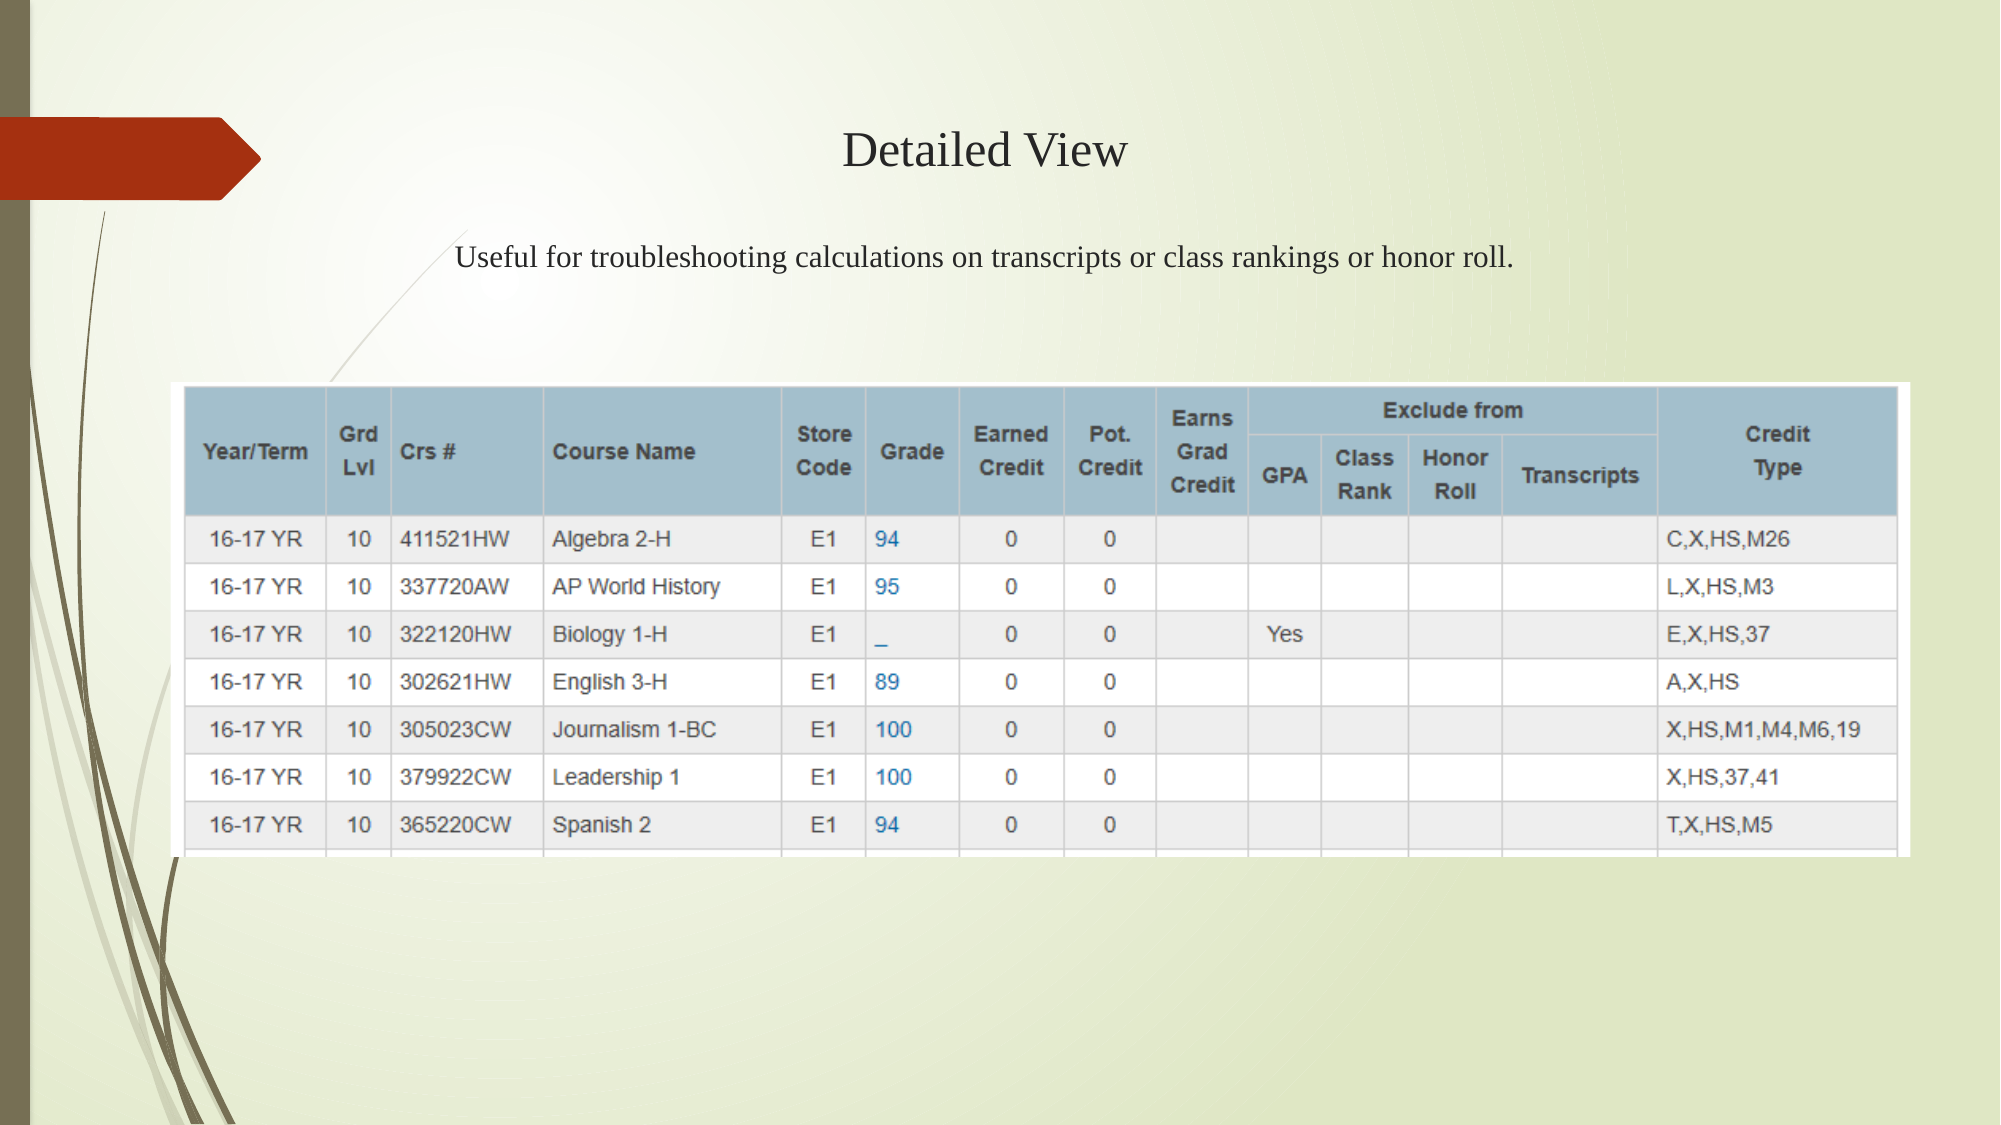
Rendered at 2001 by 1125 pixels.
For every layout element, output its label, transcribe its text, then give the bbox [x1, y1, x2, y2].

title Detailed View Useful for troubleshooting calculations on transcripts or class rankings or honor roll. [312, 108, 1658, 319]
picture [170, 381, 1911, 857]
